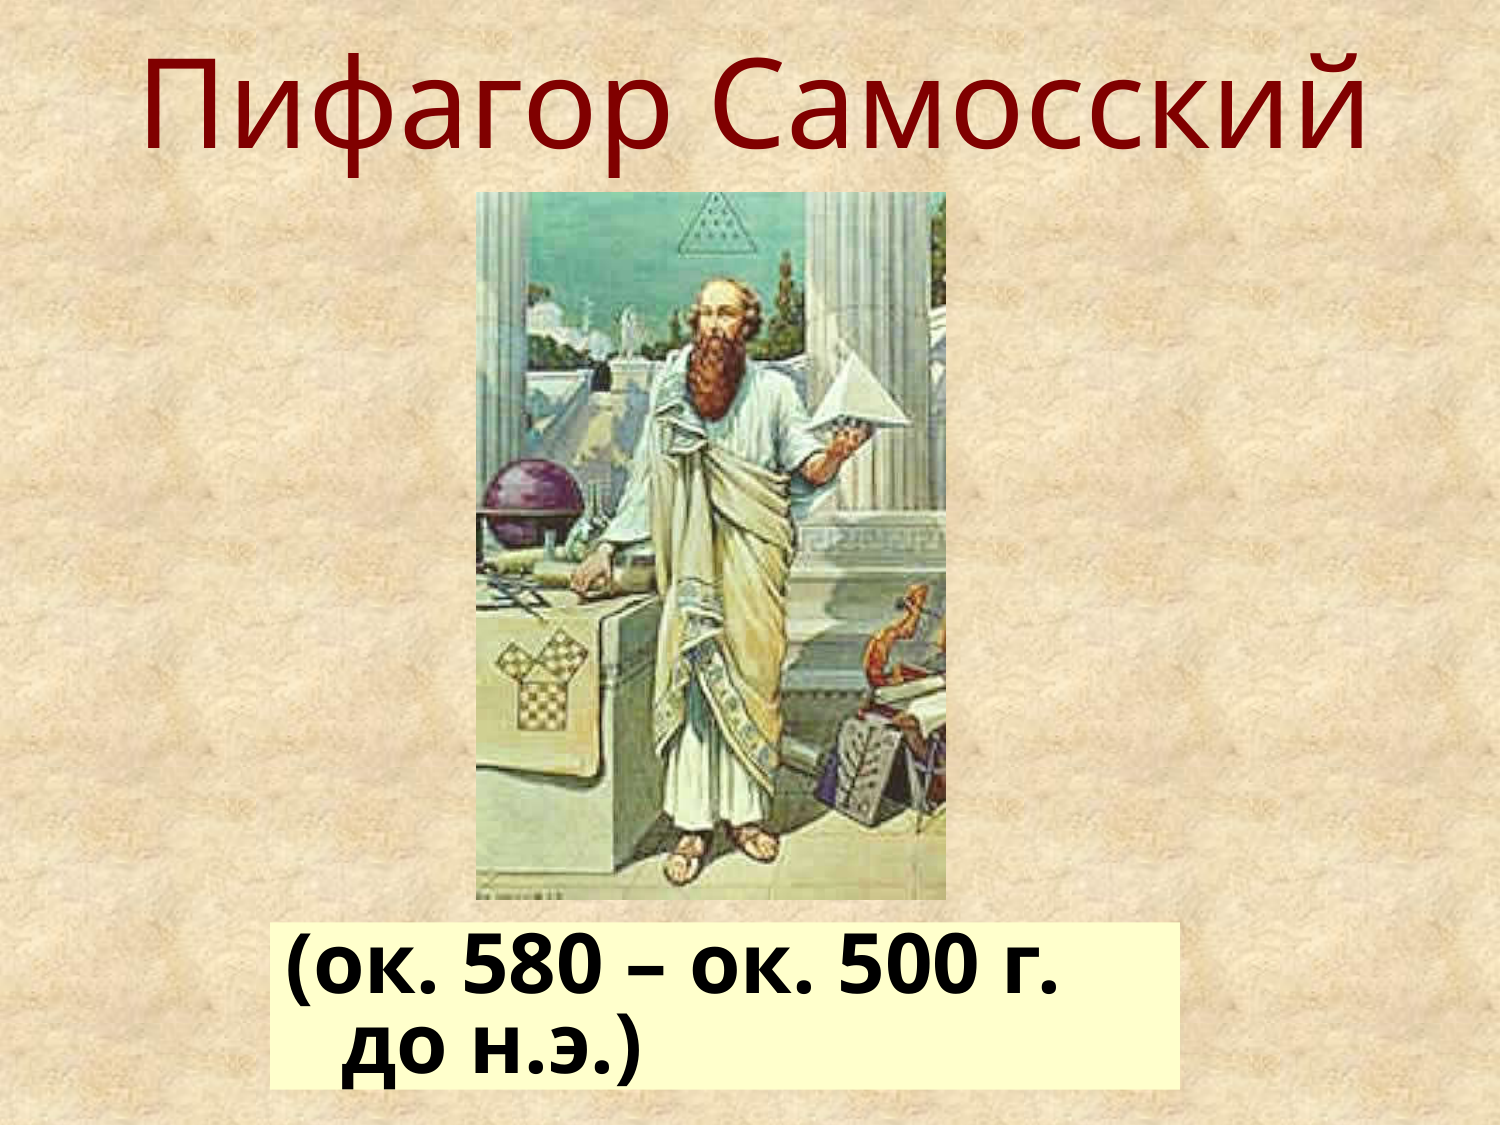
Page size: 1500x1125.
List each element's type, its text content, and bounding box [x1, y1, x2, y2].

picture [0, 0, 1500, 1125]
list (ок. 580 – ок. 500 г. до н.э.) [269, 922, 1181, 1090]
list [476, 192, 946, 900]
title Пифагор Самосский [79, 79, 1431, 268]
